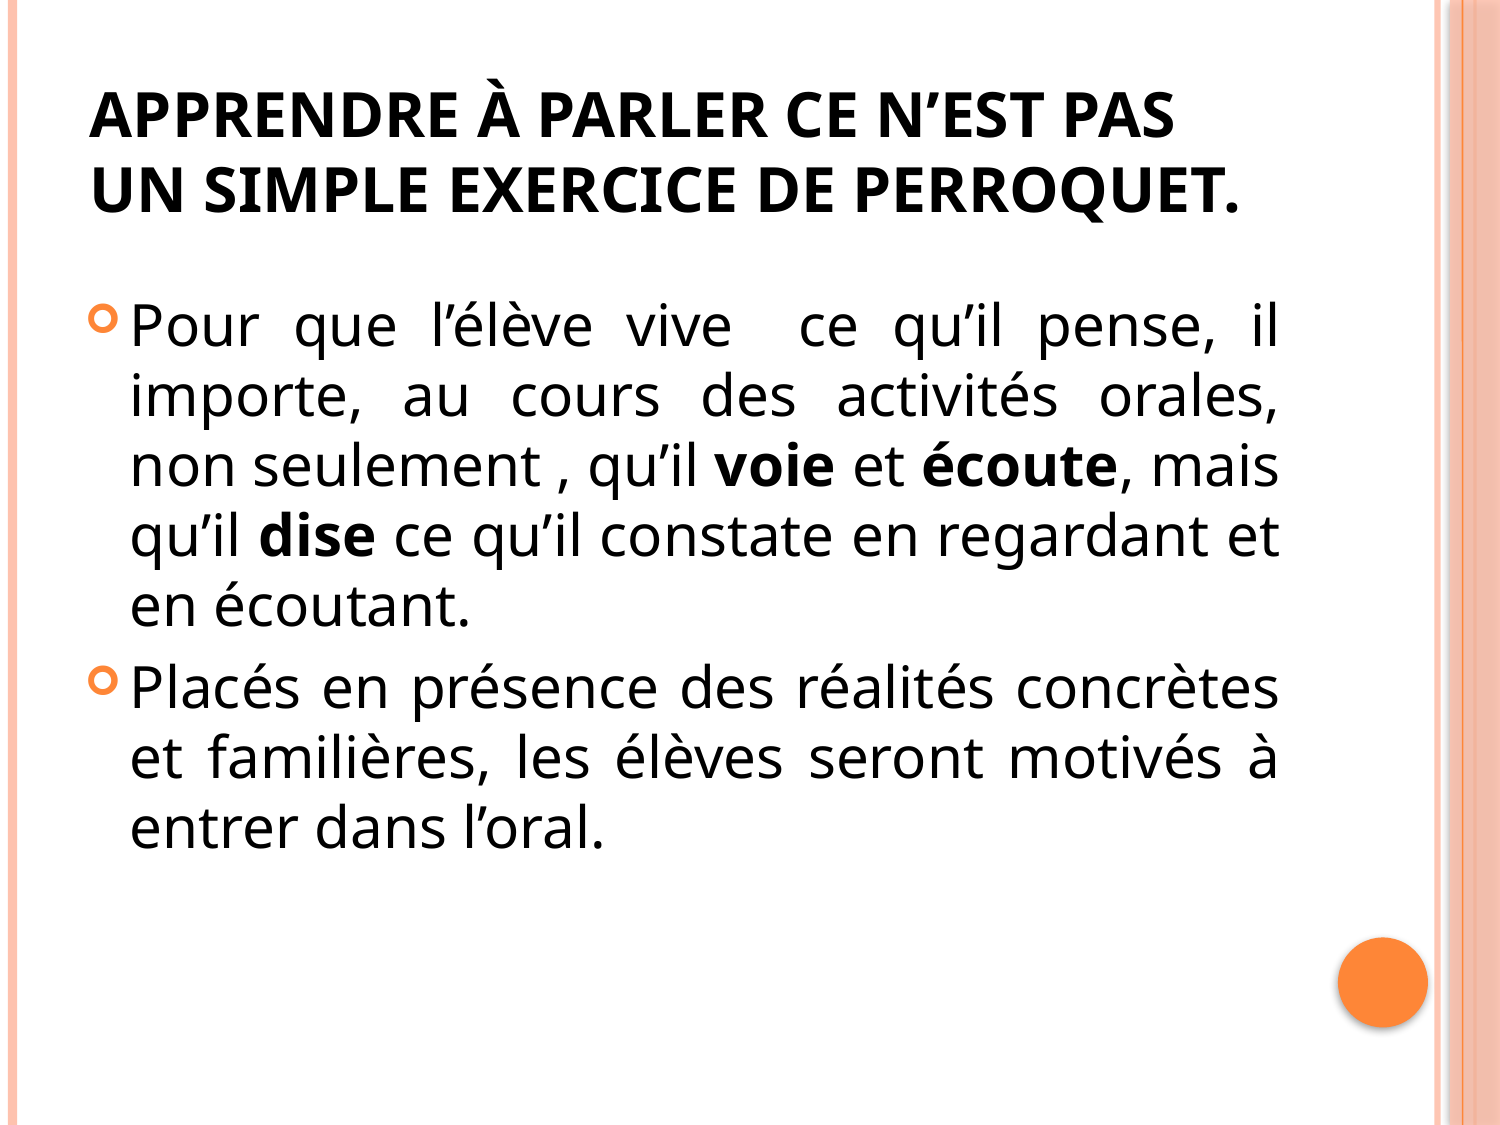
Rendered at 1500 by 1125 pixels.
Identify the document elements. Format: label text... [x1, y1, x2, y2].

title Apprendre à parler ce n’est pas un simple exercice de perroquet. [75, 45, 1300, 233]
list Pour que l’élève vive ce qu’il pense, il importe, au cours des activités orales, non seulement , qu’il voie et écoute, mais qu’il dise ce qu’il constate en regardant et en écoutant. Placés en présence des réalités concrètes et familières, les élèves seront motivés à entrer dans l’oral. [70, 281, 1296, 968]
